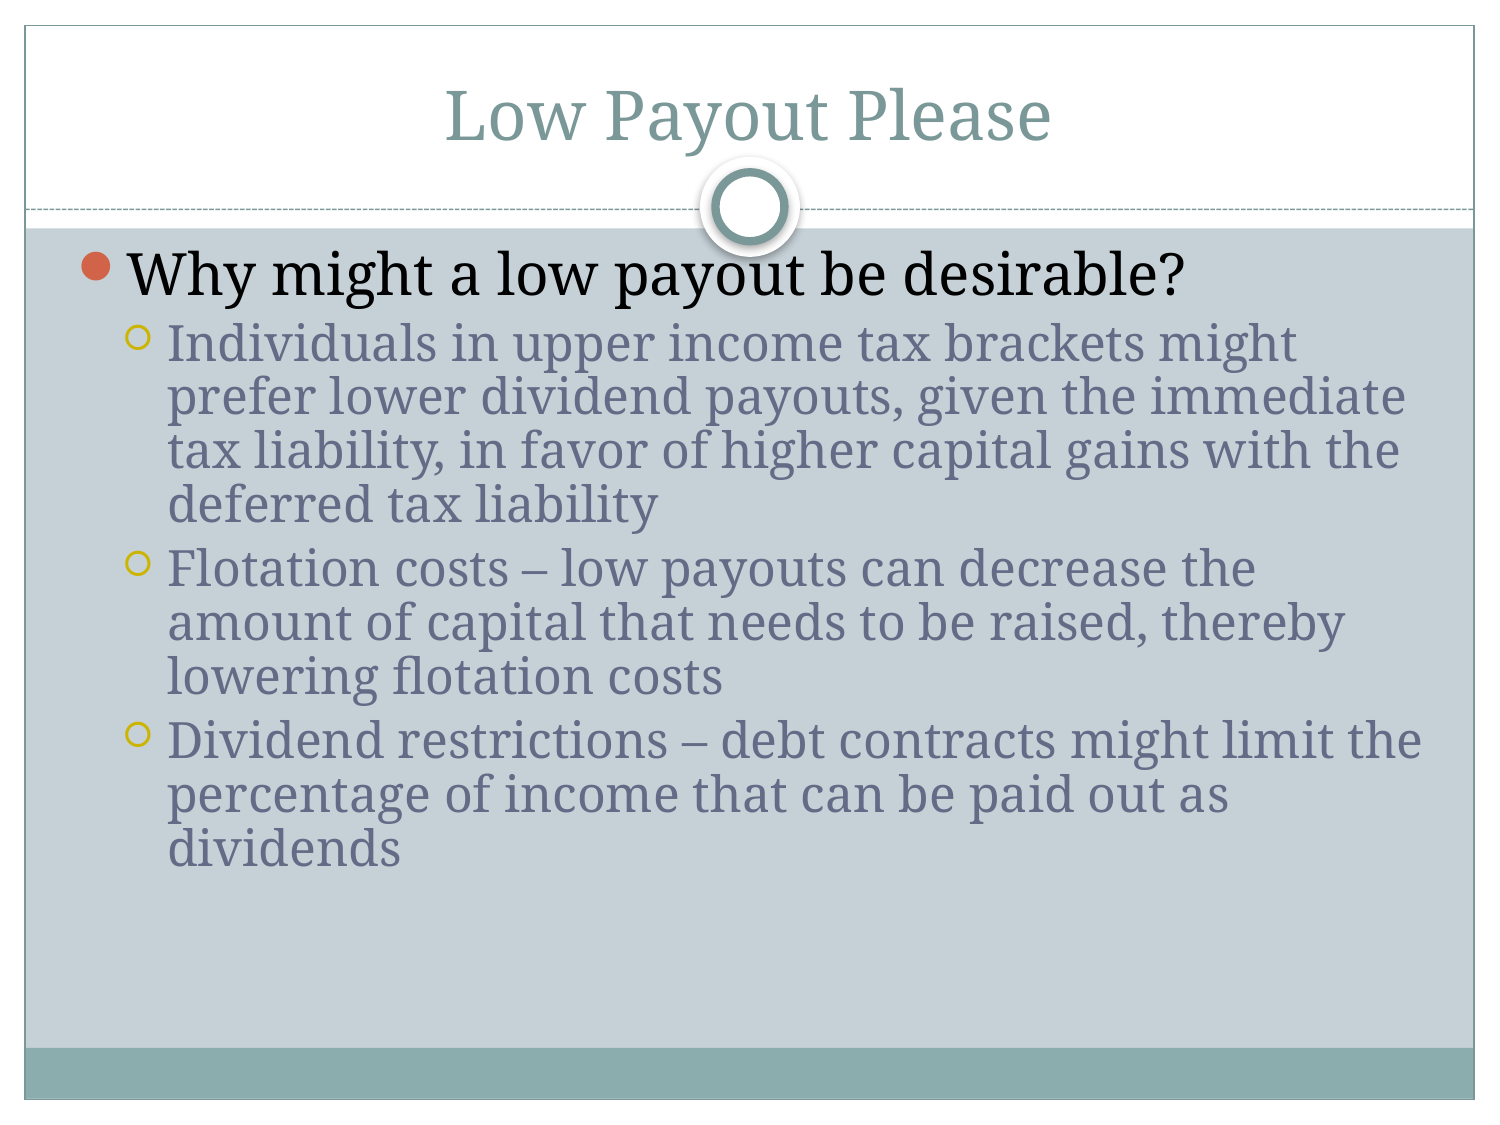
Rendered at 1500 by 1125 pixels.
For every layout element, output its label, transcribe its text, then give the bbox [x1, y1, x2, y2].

list Why might a low payout be desirable? Individuals in upper income tax brackets might prefer lower dividend payouts, given the immediate tax liability, in favor of higher capital gains with the deferred tax liability Flotation costs – low payouts can decrease the amount of capital that needs to be raised, thereby lowering flotation costs Dividend restrictions – debt contracts might limit the percentage of income that can be paid out as dividends [62, 237, 1441, 981]
title Low Payout Please [49, 37, 1450, 162]
